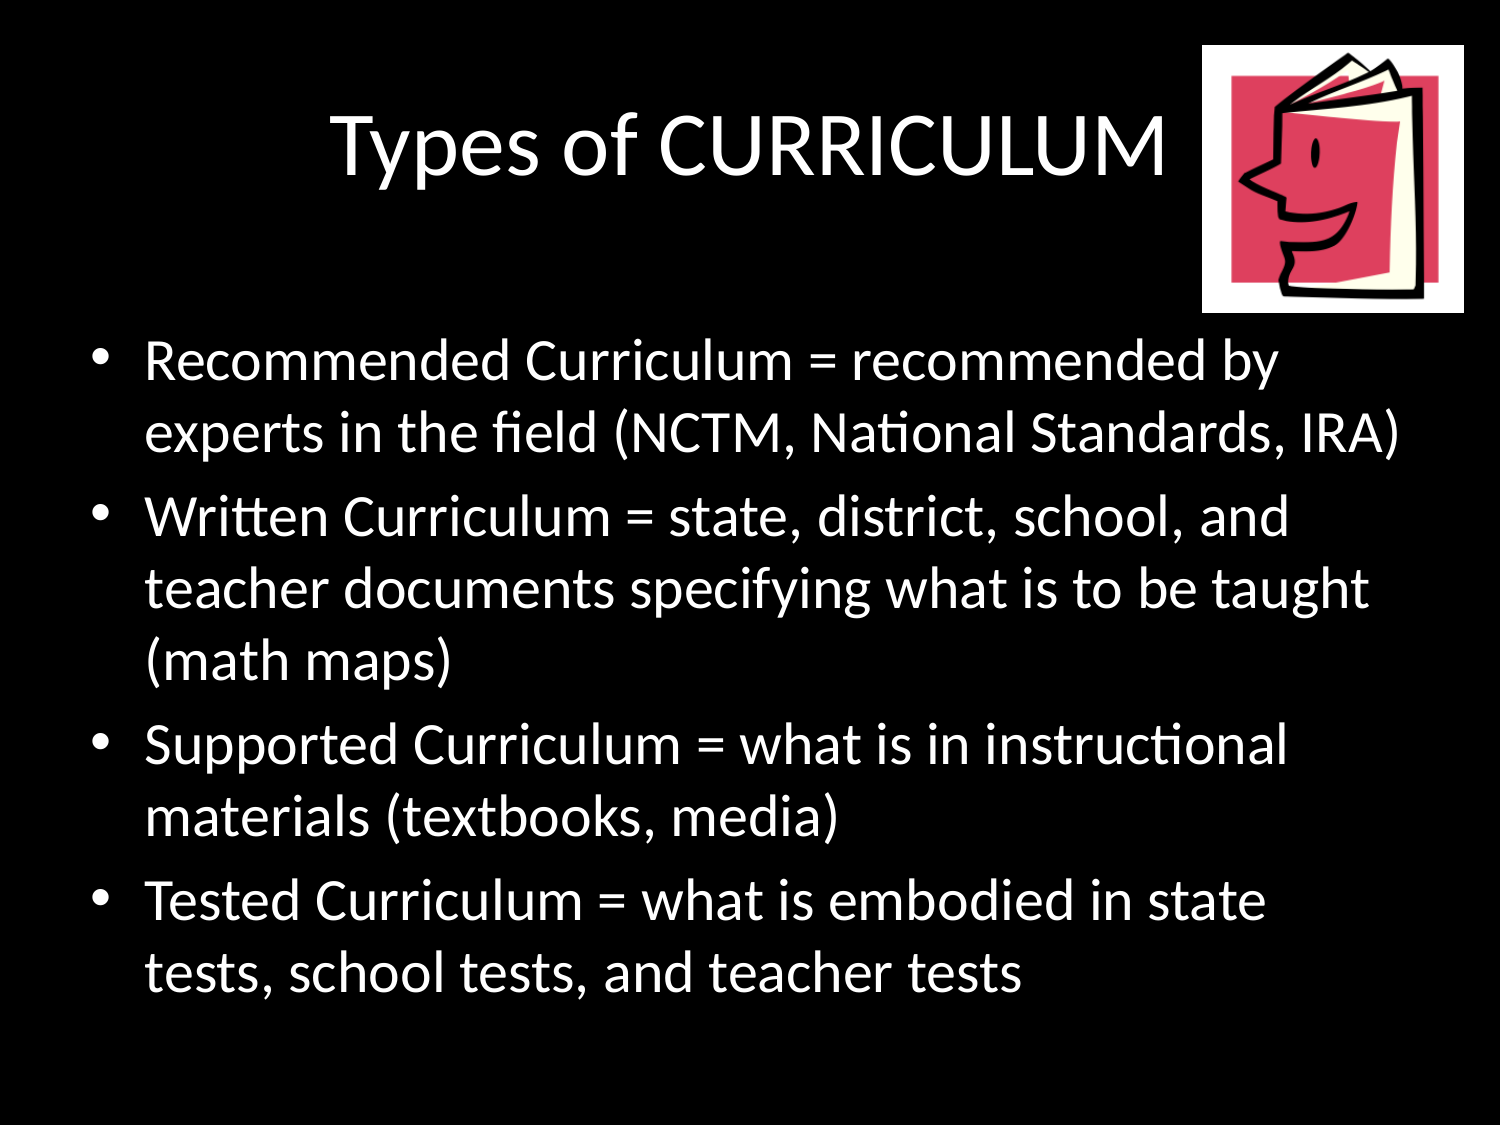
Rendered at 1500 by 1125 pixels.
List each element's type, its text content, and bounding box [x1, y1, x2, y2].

title Types of CURRICULUM [75, 45, 1200, 233]
list Recommended Curriculum = recommended by experts in the field (NCTM, National Standards, IRA) Written Curriculum = state, district, school, and teacher documents specifying what is to be taught (math maps) Supported Curriculum = what is in instructional materials (textbooks, media) Tested Curriculum = what is embodied in state tests, school tests, and teacher tests [75, 312, 1425, 1079]
picture [1202, 44, 1465, 313]
